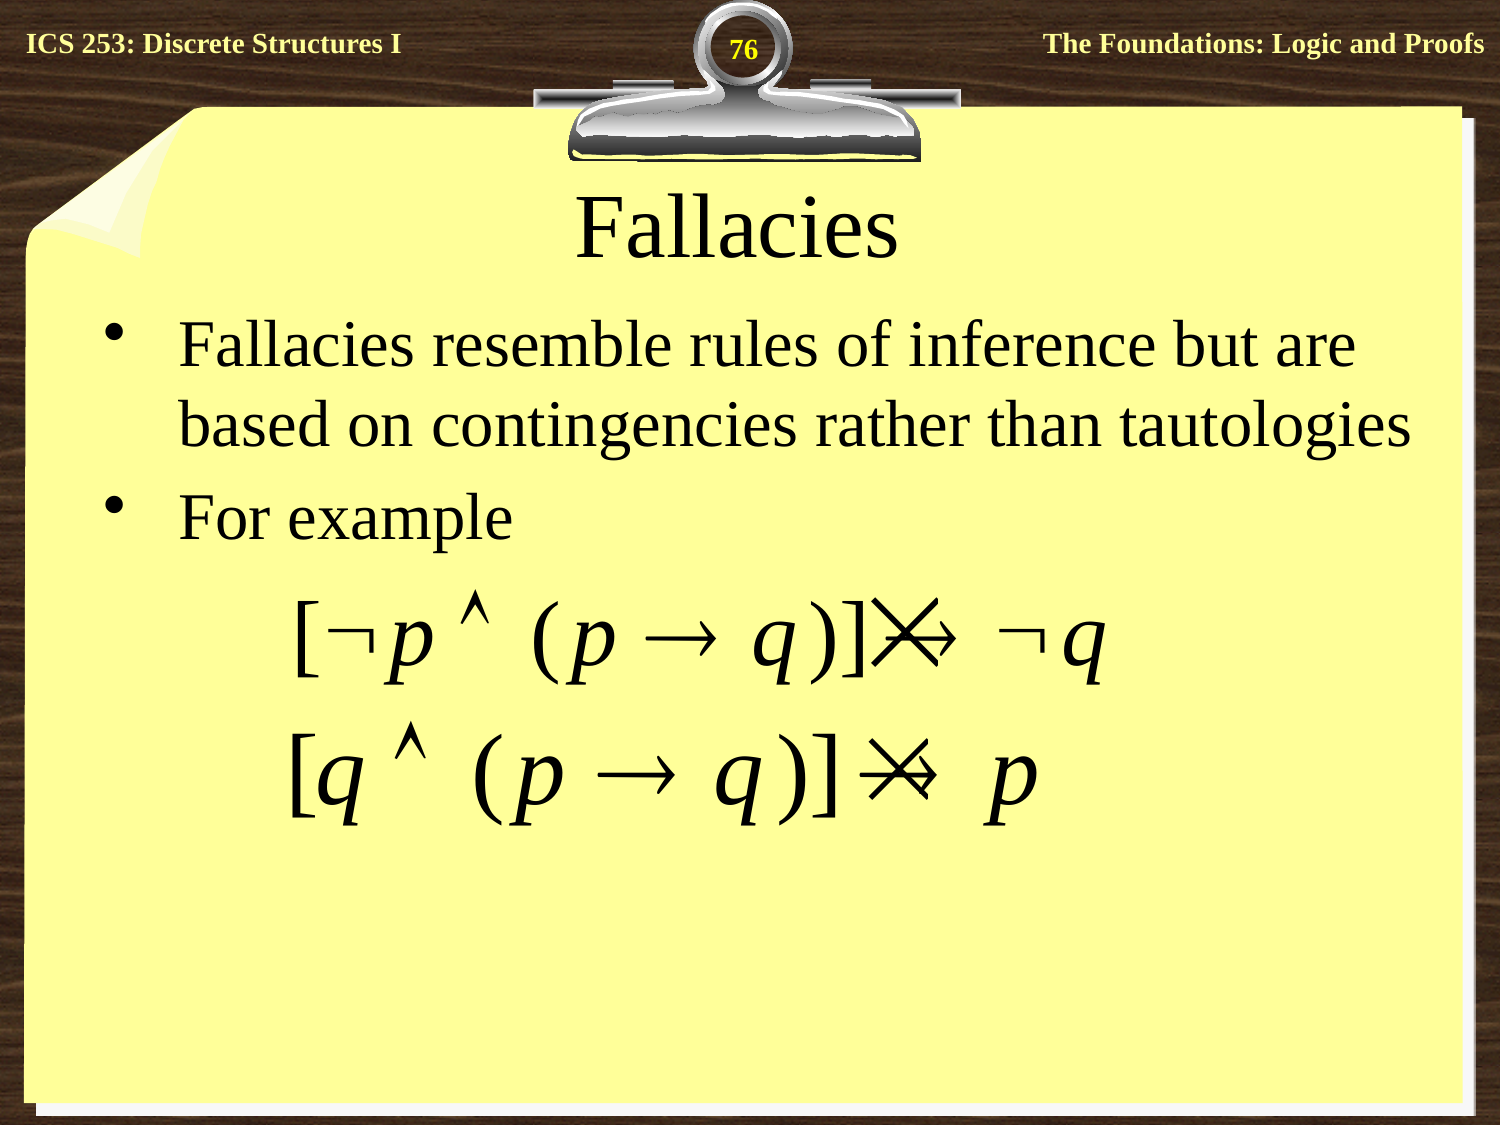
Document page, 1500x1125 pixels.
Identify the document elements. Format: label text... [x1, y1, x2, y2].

slide_number 76 [423, 5, 774, 91]
title Fallacies [100, 126, 1376, 291]
list Fallacies resemble rules of inference but are based on contingencies rather than tautologies For example [88, 291, 1462, 1035]
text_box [277, 710, 1070, 847]
picture [0, 0, 1500, 1125]
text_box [284, 581, 1131, 705]
